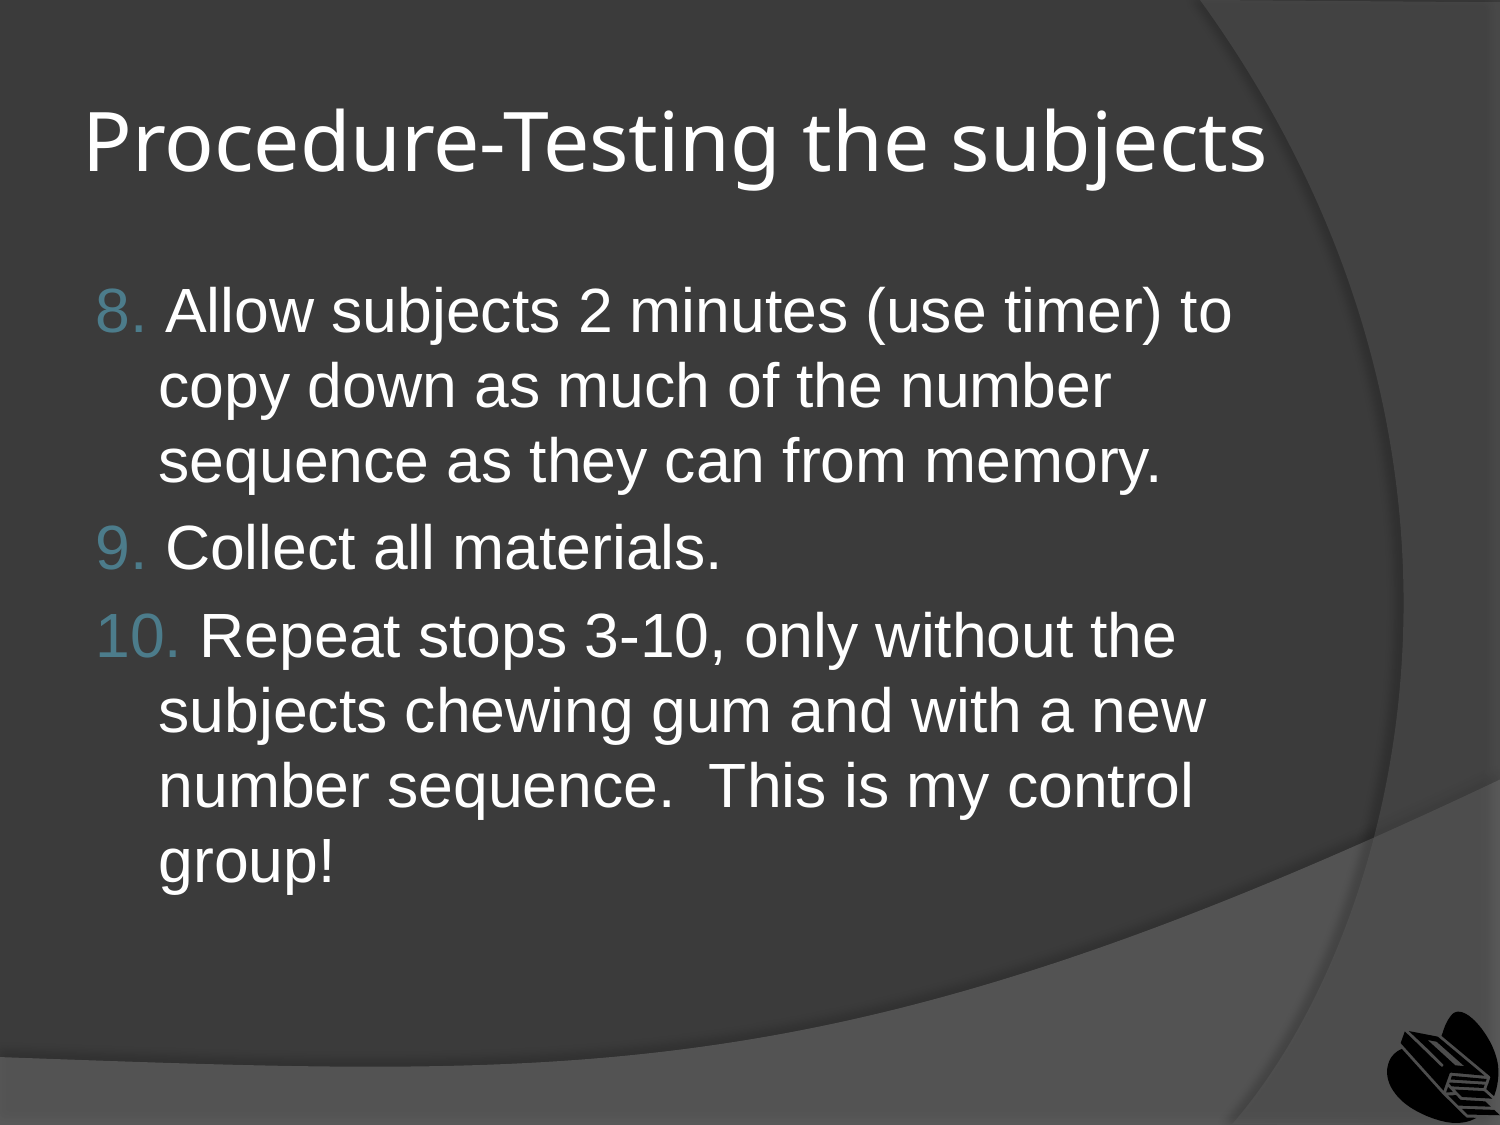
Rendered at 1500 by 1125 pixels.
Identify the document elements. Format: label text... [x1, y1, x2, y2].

list 8. Allow subjects 2 minutes (use timer) to copy down as much of the number sequence as they can from memory. 9. Collect all materials. 10. Repeat stops 3-10, only without the subjects chewing gum and with a new number sequence. This is my control group! [75, 262, 1300, 1005]
title Procedure-Testing the subjects [75, 45, 1388, 233]
